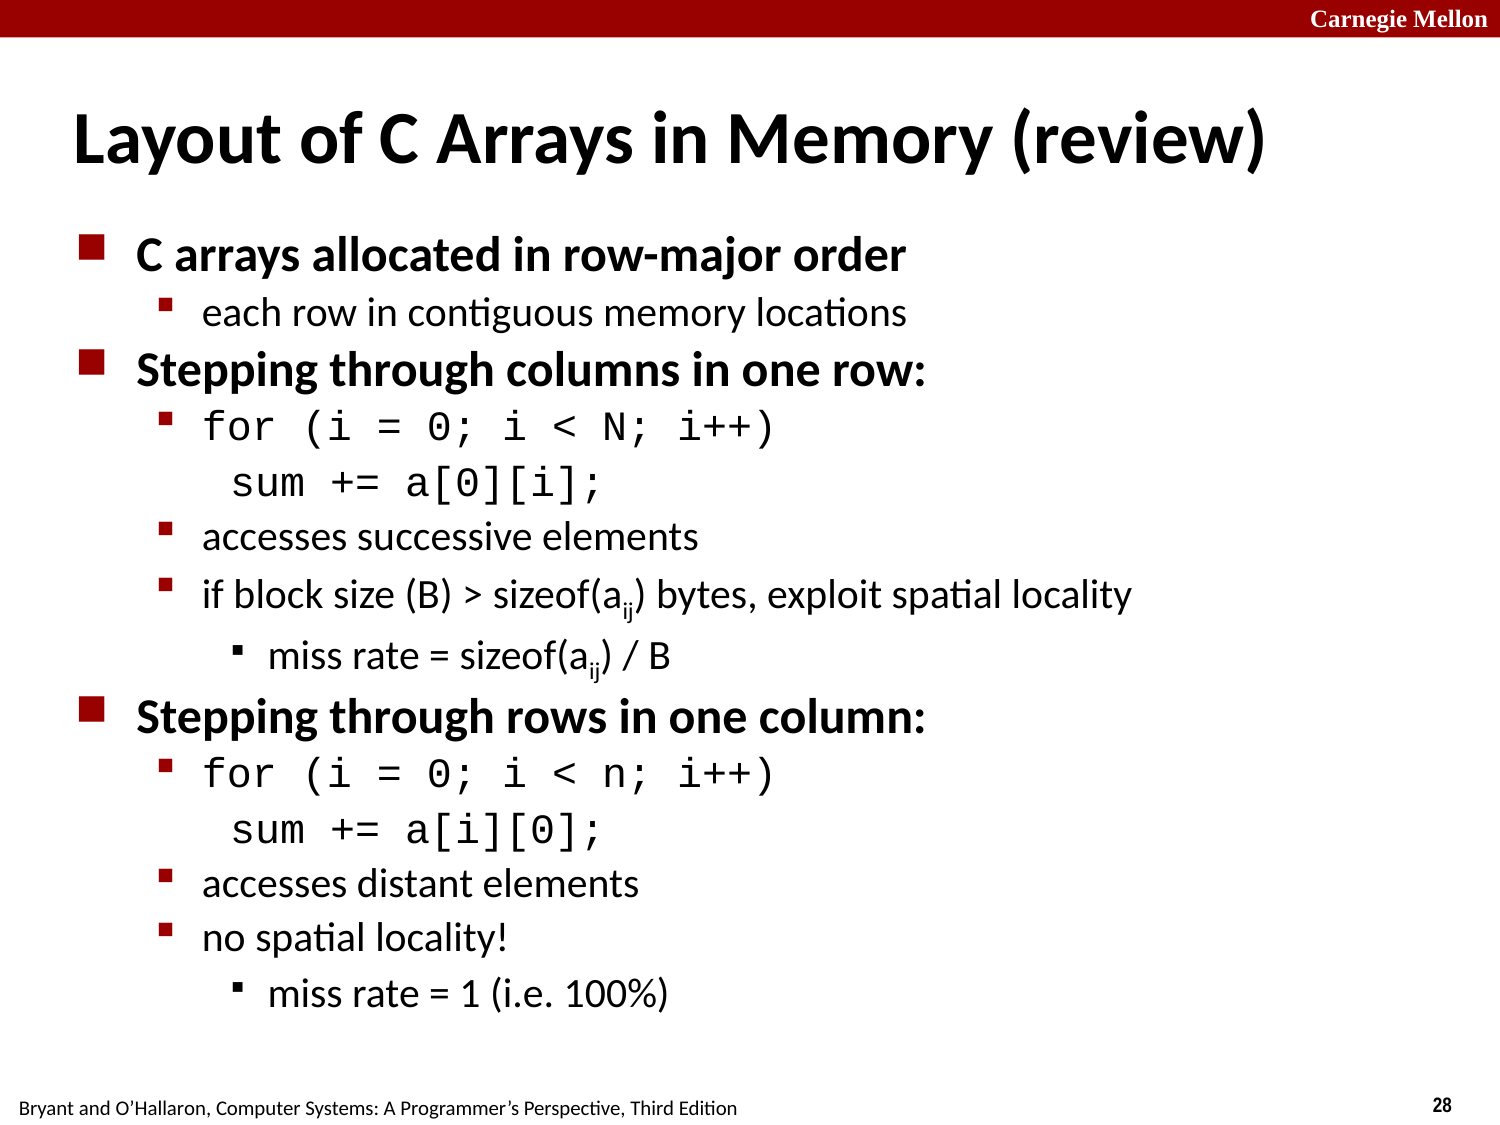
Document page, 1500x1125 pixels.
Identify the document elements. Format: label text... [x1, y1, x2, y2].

title Layout of C Arrays in Memory (review) [58, 71, 1305, 197]
list C arrays allocated in row-major order each row in contiguous memory locations Stepping through columns in one row: for (i = 0; i < N; i++) sum += a[0][i]; accesses successive elements if block size (B) > sizeof(aij) bytes, exploit spatial locality miss rate = sizeof(aij) / B Stepping through rows in one column: for (i = 0; i < n; i++) sum += a[i][0]; accesses distant elements no spatial locality! miss rate = 1 (i.e. 100%) [64, 223, 1438, 1040]
